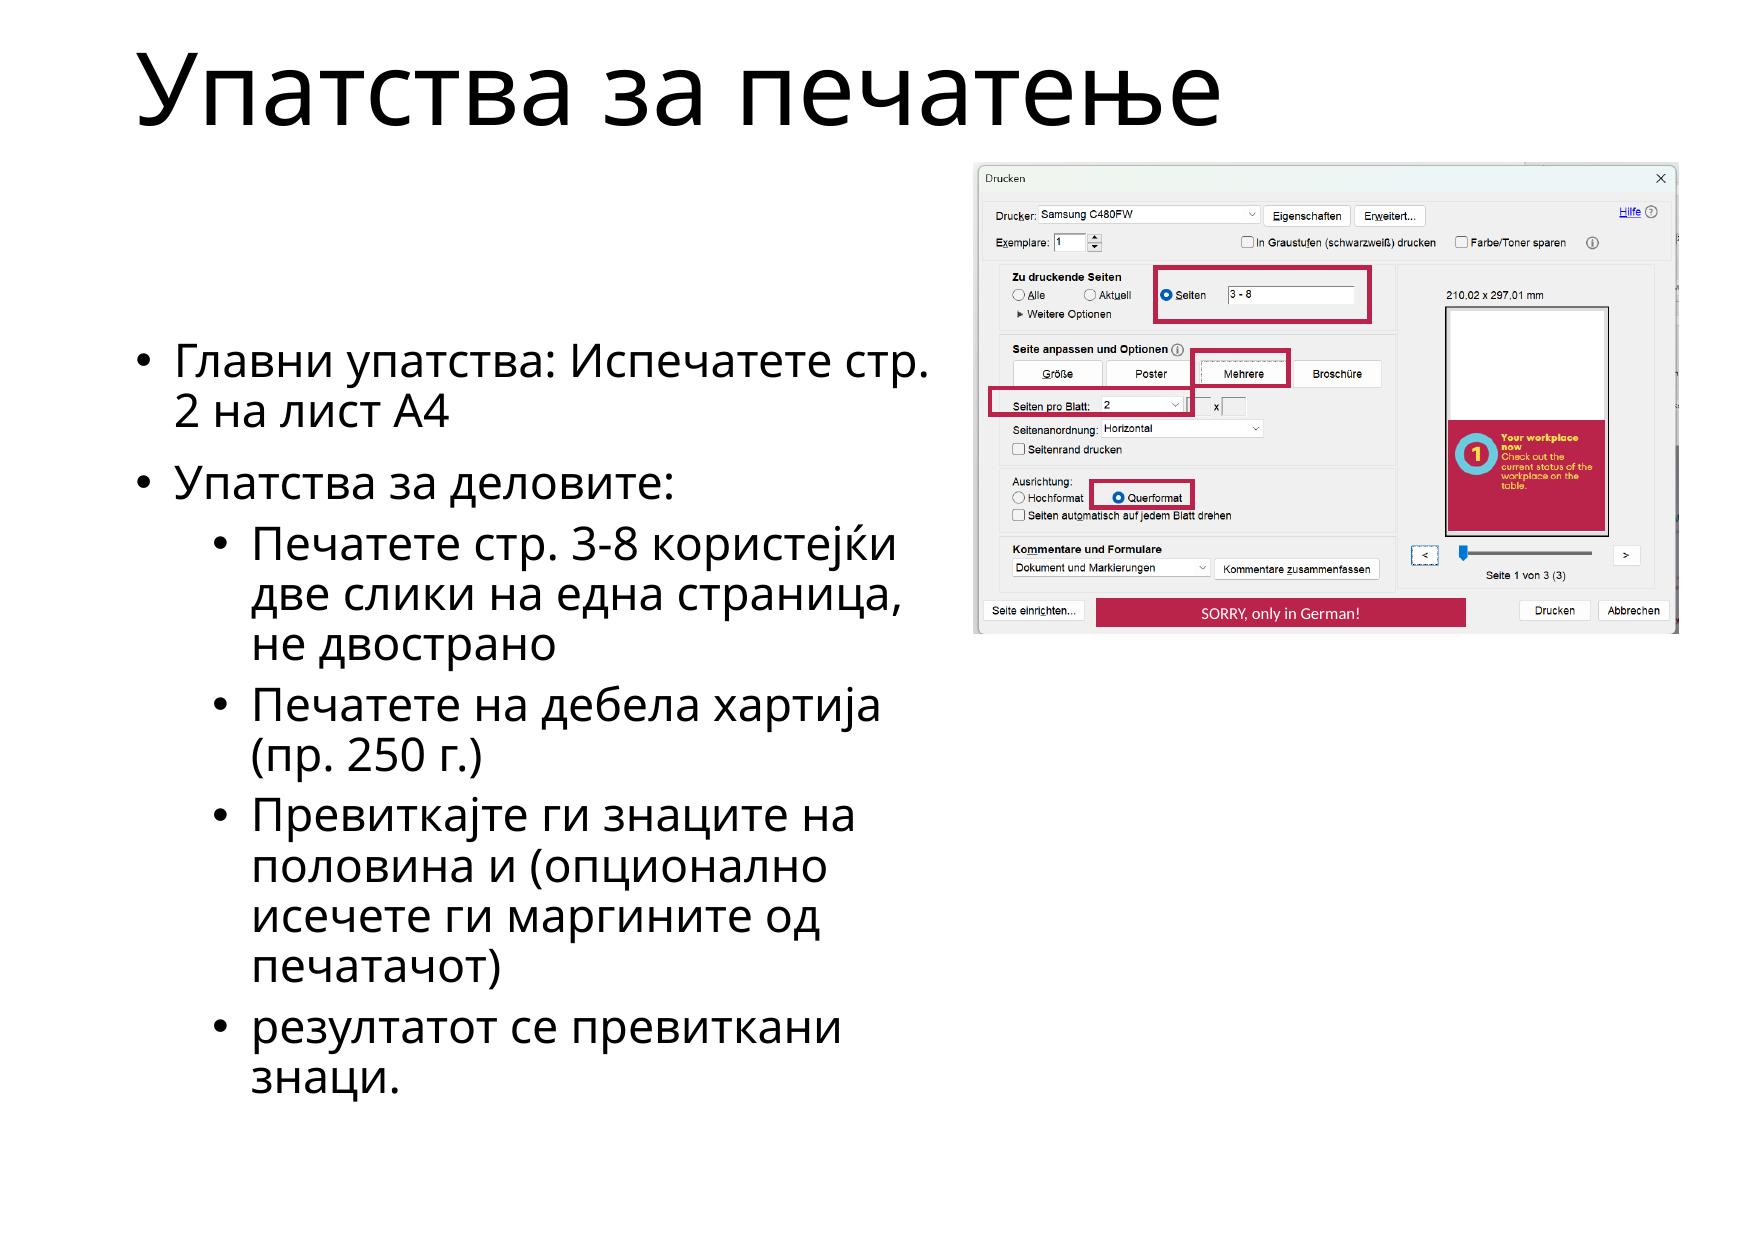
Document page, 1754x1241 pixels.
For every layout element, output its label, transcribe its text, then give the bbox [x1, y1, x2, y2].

picture [973, 162, 1679, 634]
title Упатства за печатење [120, 0, 1634, 213]
list Главни упатства: Испечатете стр. 2 на лист А4 Упатства за деловите: Печатете стр. 3-8 користејќи две слики на една страница, не двострано Печатете на дебела хартија (пр. 250 г.) Превиткајте ги знаците на половина и (опционално исечете ги маргините од печатачот) резултатот се превиткани знаци. [120, 330, 979, 1117]
